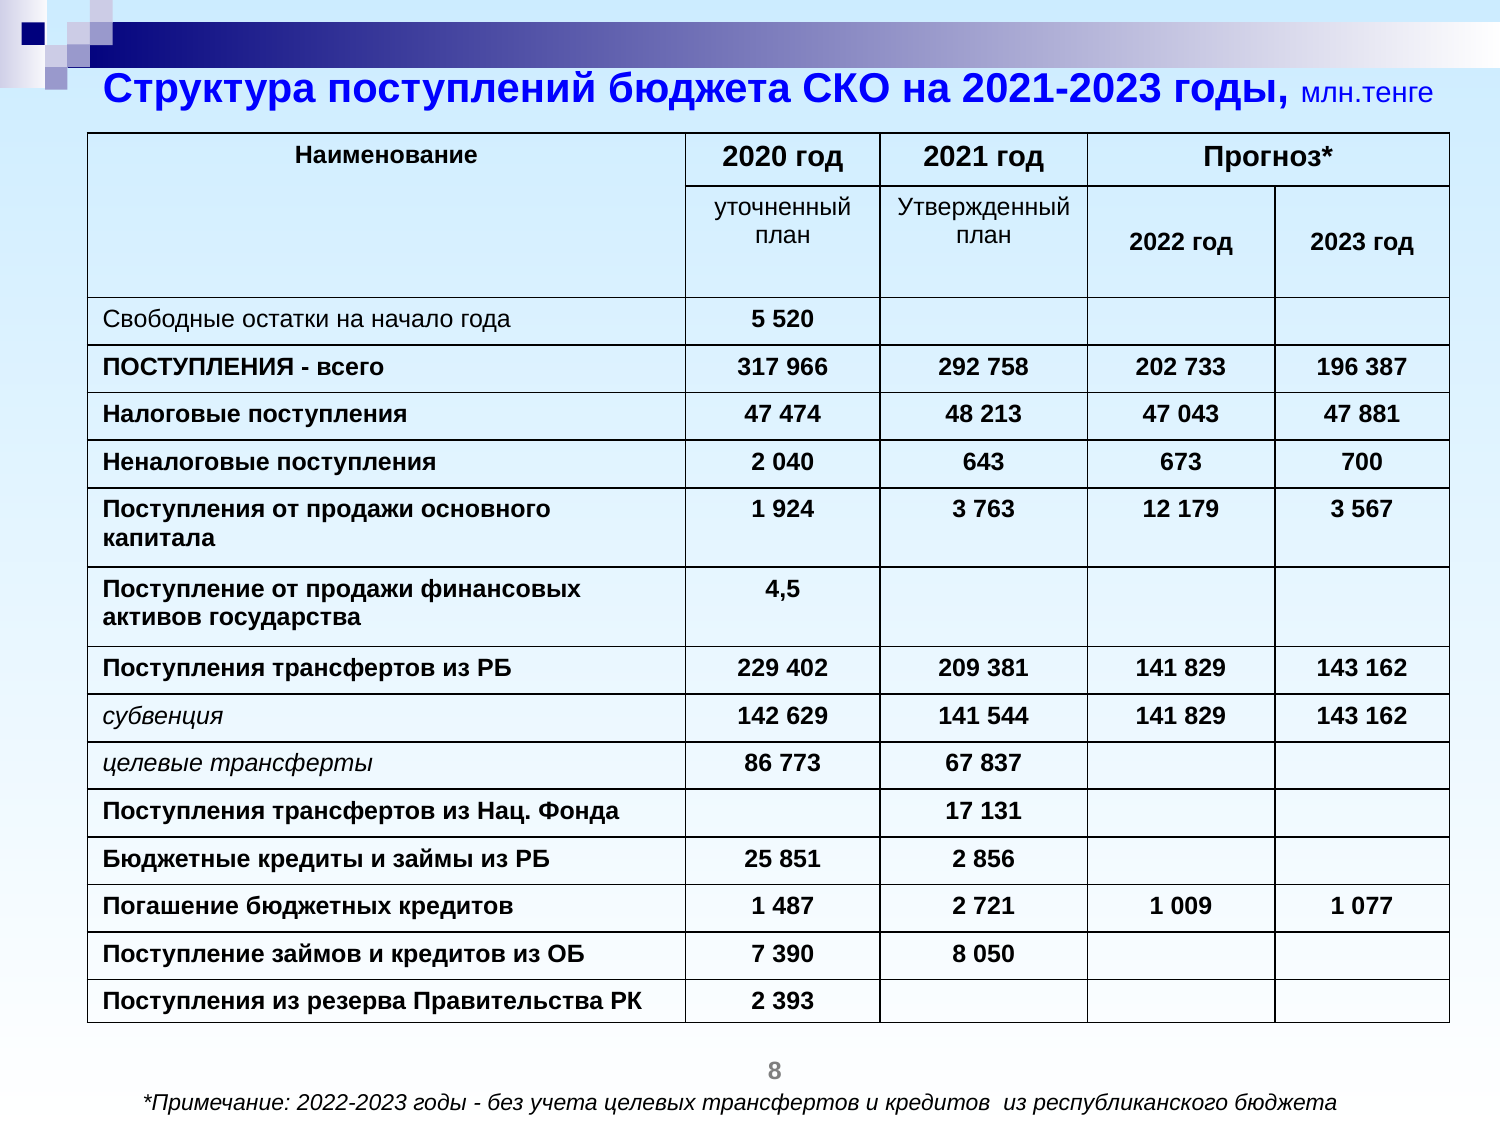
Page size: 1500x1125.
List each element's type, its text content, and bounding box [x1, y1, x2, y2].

table_cell 2022 год [1088, 187, 1274, 297]
table_cell 202 733 [1088, 346, 1274, 392]
table_cell Утвержденный план [881, 187, 1087, 297]
table_cell 1 487 [686, 885, 879, 931]
table_cell 700 [1276, 441, 1449, 487]
table_cell 229 402 [686, 647, 879, 693]
table_cell [1088, 790, 1274, 836]
table_cell [1088, 838, 1274, 884]
table_cell [1276, 838, 1449, 884]
table_cell 17 131 [881, 790, 1087, 836]
table_cell 673 [1088, 441, 1274, 487]
table_cell [1276, 743, 1449, 788]
table_cell 1 924 [686, 489, 879, 566]
table_cell [1088, 568, 1274, 646]
table_cell 47 474 [686, 393, 879, 439]
table_cell 143 162 [1276, 695, 1449, 741]
table_cell Поступления из резерва Правительства РК [88, 980, 685, 1022]
table_cell Свободные остатки на начало года [88, 298, 685, 344]
table_cell Поступления трансфертов из Нац. Фонда [88, 790, 685, 836]
table_cell [881, 568, 1087, 646]
table_cell 47 881 [1276, 393, 1449, 439]
table_cell Поступление от продажи финансовых активов государства [88, 568, 685, 646]
table_cell Бюджетные кредиты и займы из РБ [88, 838, 685, 884]
table_cell [1276, 980, 1449, 1022]
table_cell 196 387 [1276, 346, 1449, 392]
text_box *Примечание: 2022-2023 годы - без учета целевых трансфертов и кредитов из республиканского бюджета [142, 1087, 1395, 1116]
table_cell Погашение бюджетных кредитов [88, 885, 685, 931]
table_cell [1276, 790, 1449, 836]
table_header Прогноз* [1088, 134, 1449, 185]
table_cell 1 077 [1276, 885, 1449, 931]
table_cell 12 179 [1088, 489, 1274, 566]
table_cell 143 162 [1276, 647, 1449, 693]
table_cell 2 040 [686, 441, 879, 487]
table_cell [1276, 933, 1449, 979]
table_cell 209 381 [881, 647, 1087, 693]
table_cell [1088, 980, 1274, 1022]
table_cell субвенция [88, 695, 685, 741]
table_cell 8 050 [881, 933, 1087, 979]
table_cell 3 763 [881, 489, 1087, 566]
table_cell 142 629 [686, 695, 879, 741]
table_cell 643 [881, 441, 1087, 487]
table_cell целевые трансферты [88, 743, 685, 788]
table_cell Поступление займов и кредитов из ОБ [88, 933, 685, 979]
table_cell 2 856 [881, 838, 1087, 884]
table_cell 86 773 [686, 743, 879, 788]
table_cell 1 009 [1088, 885, 1274, 931]
table_cell 317 966 [686, 346, 879, 392]
table_cell Неналоговые поступления [88, 441, 685, 487]
table_cell [1088, 298, 1274, 344]
table_cell [686, 790, 879, 836]
table_cell 2023 год [1276, 187, 1449, 297]
table_header 2021 год [881, 134, 1087, 185]
table_cell 2 393 [686, 980, 879, 1022]
table_cell 67 837 [881, 743, 1087, 788]
table_cell 25 851 [686, 838, 879, 884]
table_cell уточненный план [686, 187, 879, 297]
table_cell Налоговые поступления [88, 393, 685, 439]
table_cell Поступления от продажи основного капитала [88, 489, 685, 566]
table_header Наименование [88, 134, 685, 297]
table_cell 7 390 [686, 933, 879, 979]
table_cell 141 829 [1088, 695, 1274, 741]
table_cell 292 758 [881, 346, 1087, 392]
table_cell 5 520 [686, 298, 879, 344]
table_cell 141 544 [881, 695, 1087, 741]
table_cell ПОСТУПЛЕНИЯ - всего [88, 346, 685, 392]
text_box 8 [624, 1051, 925, 1088]
table_cell 3 567 [1276, 489, 1449, 566]
title Структура поступлений бюджета СКО на 2021-2023 годы, млн.тенге [87, 37, 1450, 125]
table_cell 2 721 [881, 885, 1087, 931]
table_cell 141 829 [1088, 647, 1274, 693]
table_cell 4,5 [686, 568, 879, 646]
table_cell [1088, 933, 1274, 979]
table_cell 47 043 [1088, 393, 1274, 439]
table_cell [881, 298, 1087, 344]
table_cell [881, 980, 1087, 1022]
table_cell Поступления трансфертов из РБ [88, 647, 685, 693]
table_cell [1276, 568, 1449, 646]
table_header 2020 год [686, 134, 879, 185]
table_cell [1088, 743, 1274, 788]
table_cell [1276, 298, 1449, 344]
table_cell 48 213 [881, 393, 1087, 439]
